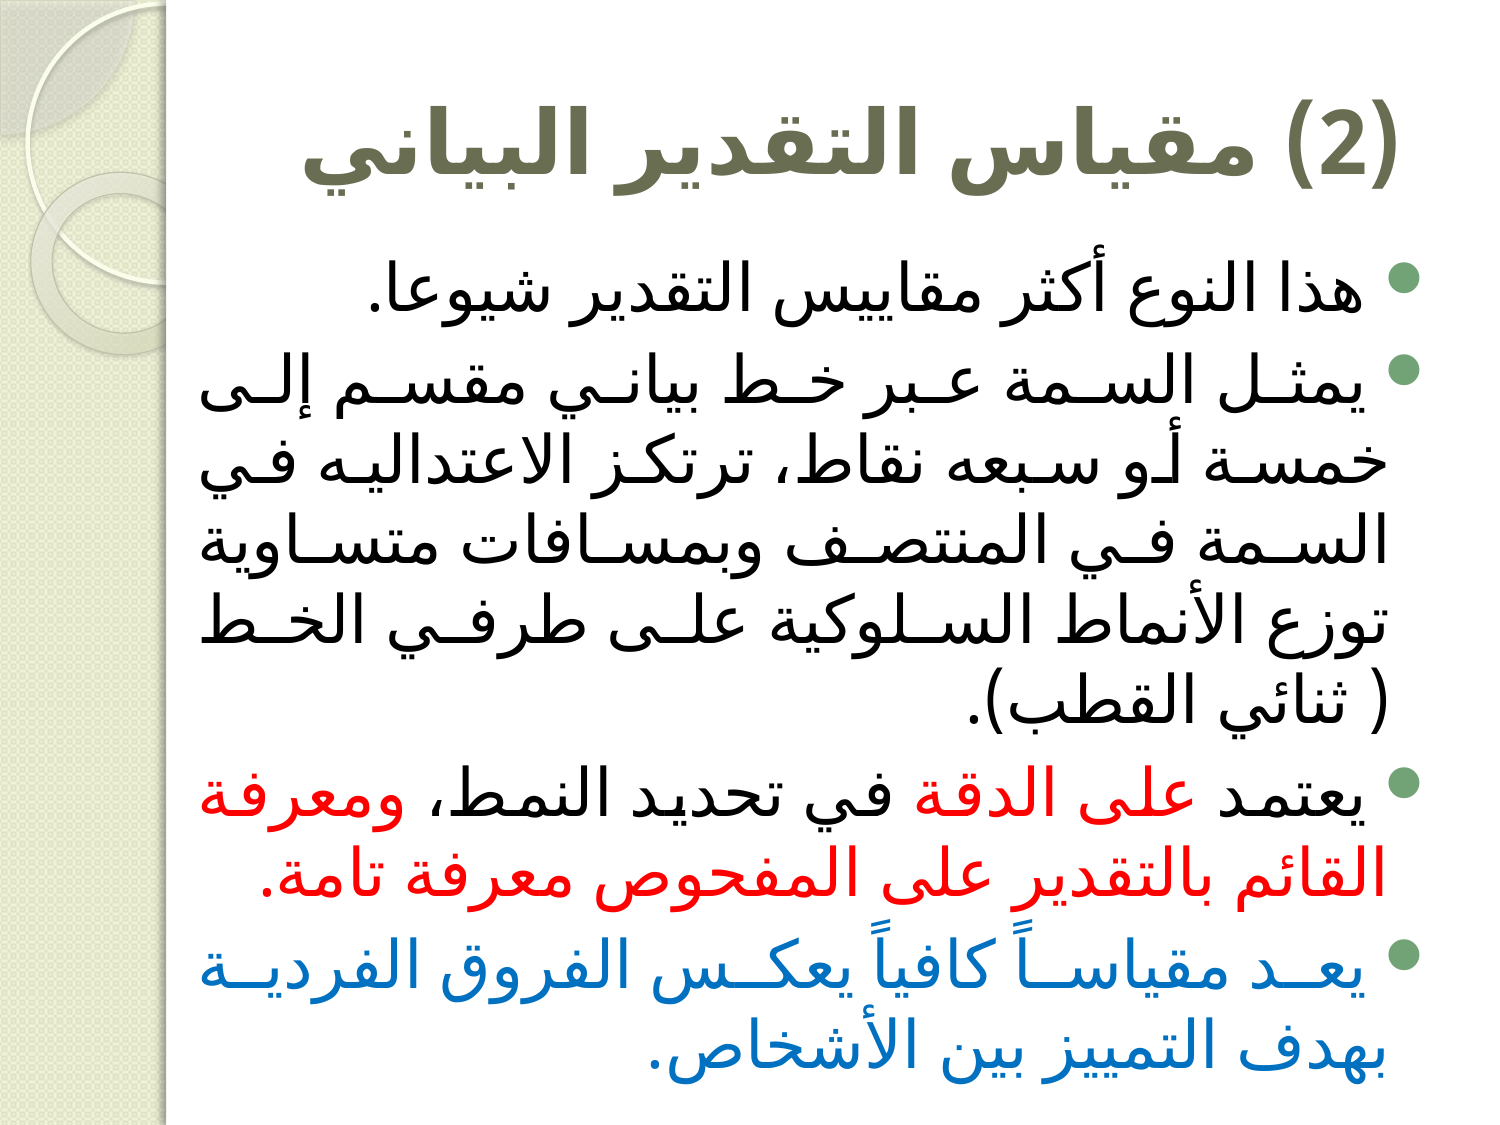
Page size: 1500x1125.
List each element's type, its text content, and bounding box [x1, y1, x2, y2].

title (2) مقياس التقدير البياني [235, 45, 1466, 233]
list هذا النوع أكثر مقاييس التقدير شيوعا. يمثل السمة عبر خط بياني مقسم إلى خمسة أو سبعه نقاط، ترتكز الاعتداليه في السمة في المنتصف وبمسافات متساوية توزع الأنماط السلوكية على طرفي الخط ( ثنائي القطب). يعتمد على الدقة في تحديد النمط، ومعرفة القائم بالتقدير على المفحوص معرفة تامة. يعد مقياساً كافياً يعكس الفروق الفردية بهدف التمييز بين الأشخاص. [183, 237, 1466, 1025]
